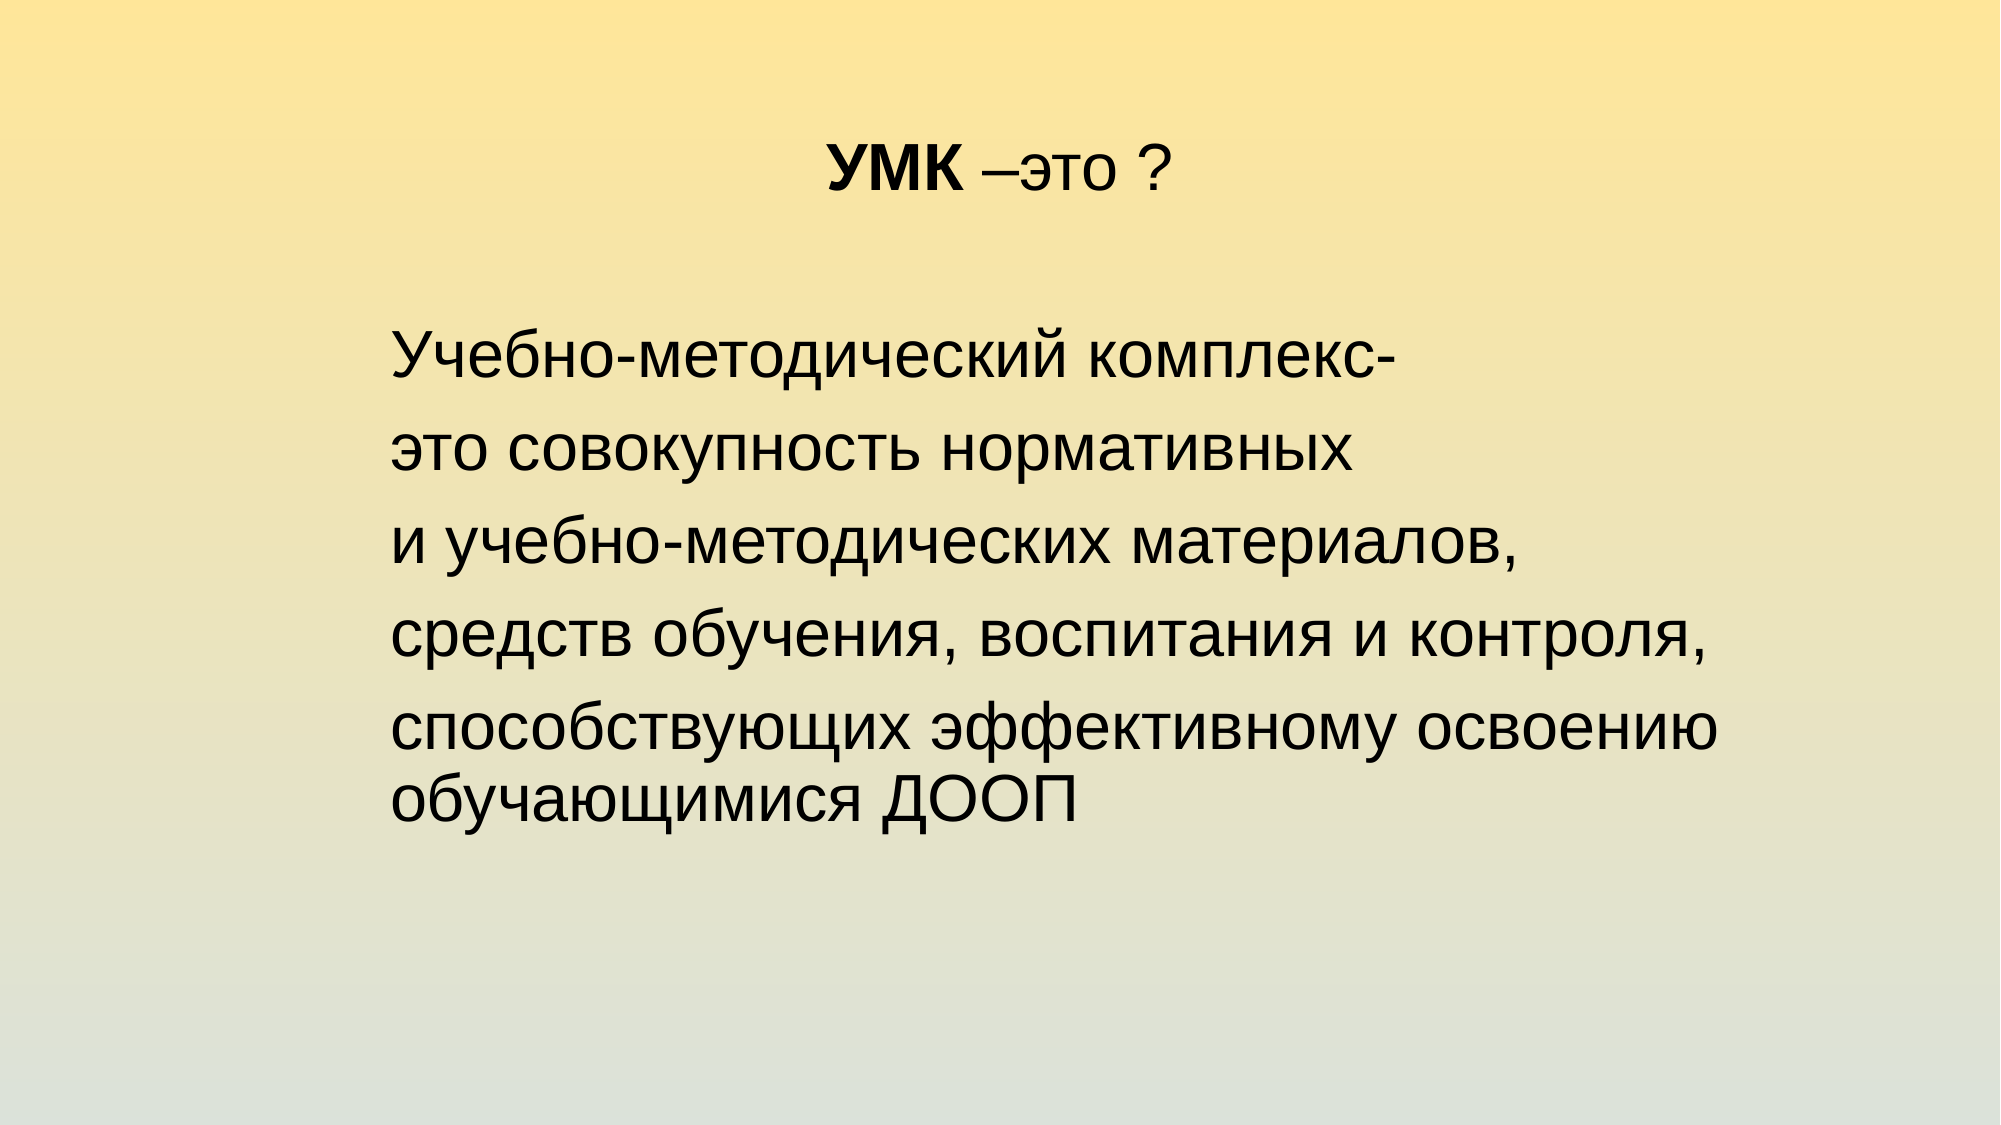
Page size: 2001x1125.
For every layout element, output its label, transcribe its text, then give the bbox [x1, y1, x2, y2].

title УМК –это ? [137, 59, 1863, 278]
list Учебно-методический комплекс- это совокупность нормативных и учебно-методических материалов, средств обучения, воспитания и контроля, способствующих эффективному освоению обучающимися ДООП [375, 312, 1887, 1027]
